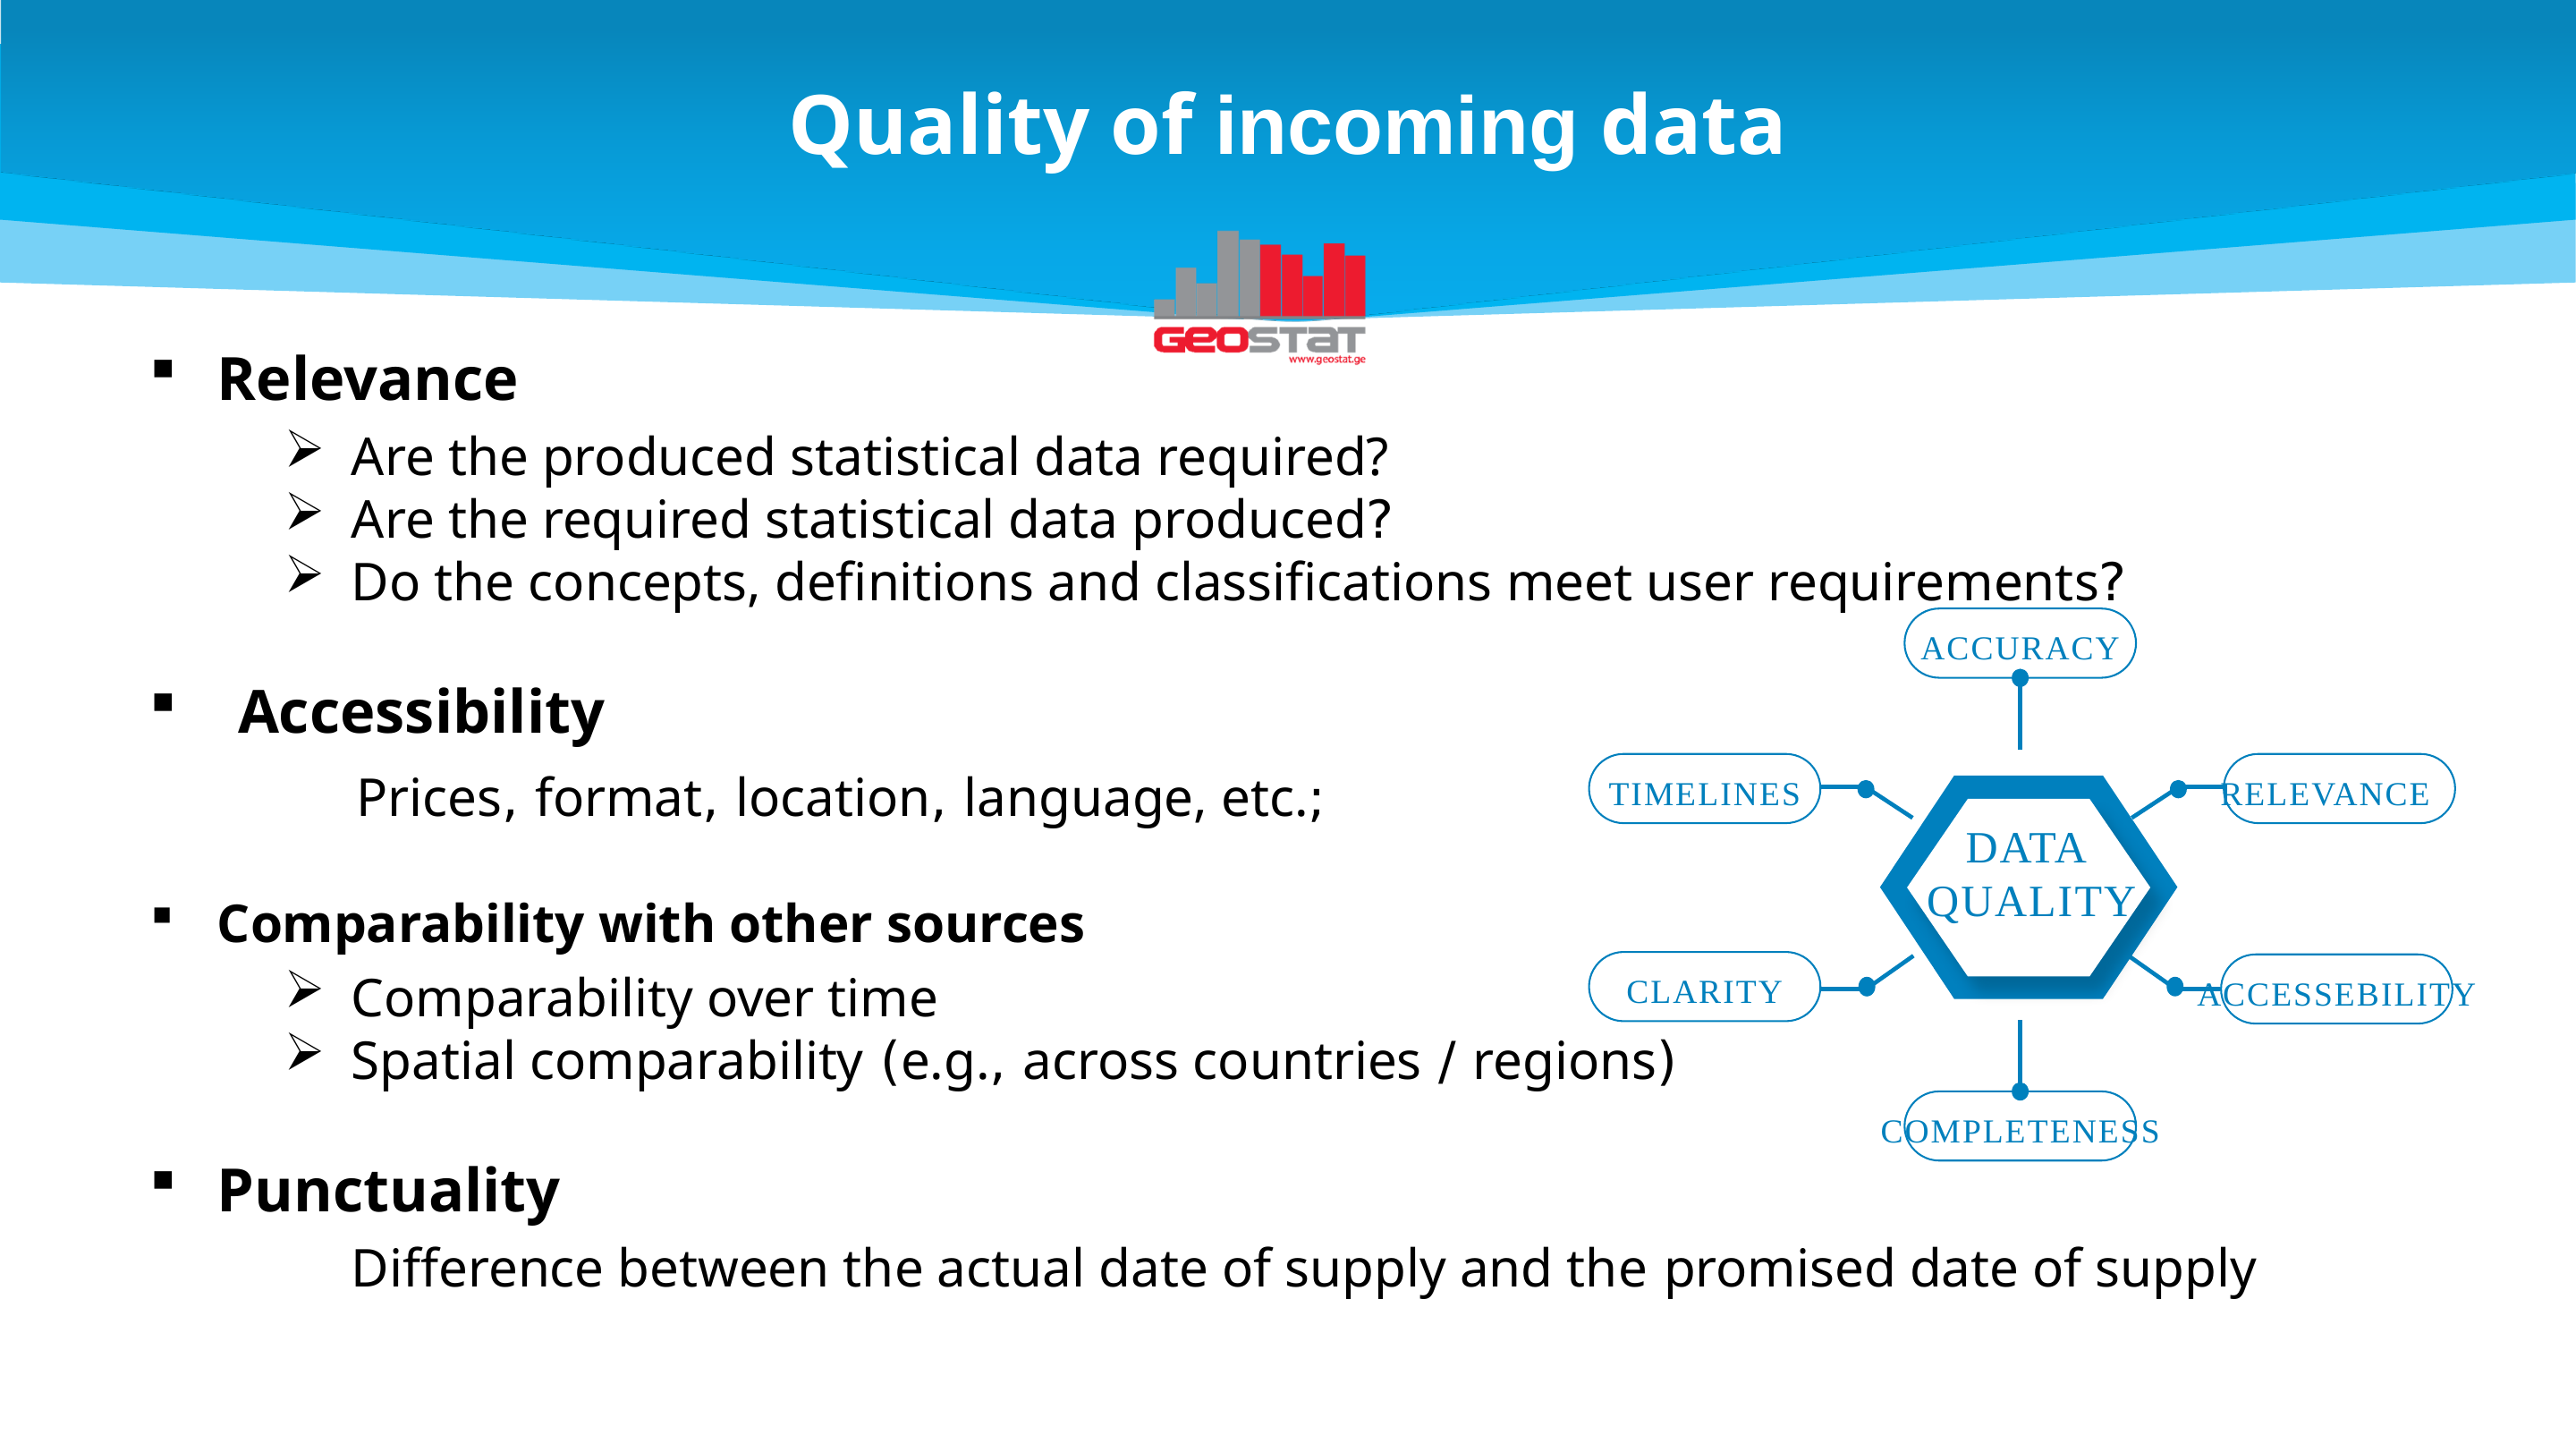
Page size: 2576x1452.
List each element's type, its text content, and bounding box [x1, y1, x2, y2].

picture [1010, 100, 1039, 154]
picture [1221, 95, 1231, 102]
picture [1044, 109, 1089, 173]
picture [1462, 111, 1471, 153]
picture [1221, 111, 1231, 153]
picture [860, 109, 901, 154]
picture [1291, 110, 1329, 154]
picture [1485, 110, 1523, 153]
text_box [1589, 608, 2461, 1161]
picture [964, 92, 975, 153]
picture [793, 95, 848, 167]
picture [1243, 110, 1282, 153]
picture [0, 220, 2576, 367]
picture [1656, 109, 1695, 154]
picture [1704, 100, 1733, 154]
picture [1389, 110, 1450, 153]
picture [1532, 110, 1572, 171]
picture [988, 92, 1001, 103]
text_box Relevance Are the produced statistical data required? Are the required statistical data produced? Do the concepts, definitions and classifications meet user requirements? Accessibility Prices, format, location, language, etc.; Comparability with other sources Comparability over time Spatial comparability (e.g., across countries / regions) Punctuality Difference between the actual date of supply and the promised date of supply [137, 334, 2553, 1376]
picture [989, 109, 1000, 153]
picture [1605, 92, 1645, 154]
picture [1163, 91, 1196, 153]
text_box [1879, 775, 2178, 999]
picture [911, 109, 950, 154]
picture [1741, 109, 1780, 154]
picture [1114, 109, 1157, 154]
picture [1336, 110, 1379, 154]
picture [1462, 95, 1471, 102]
